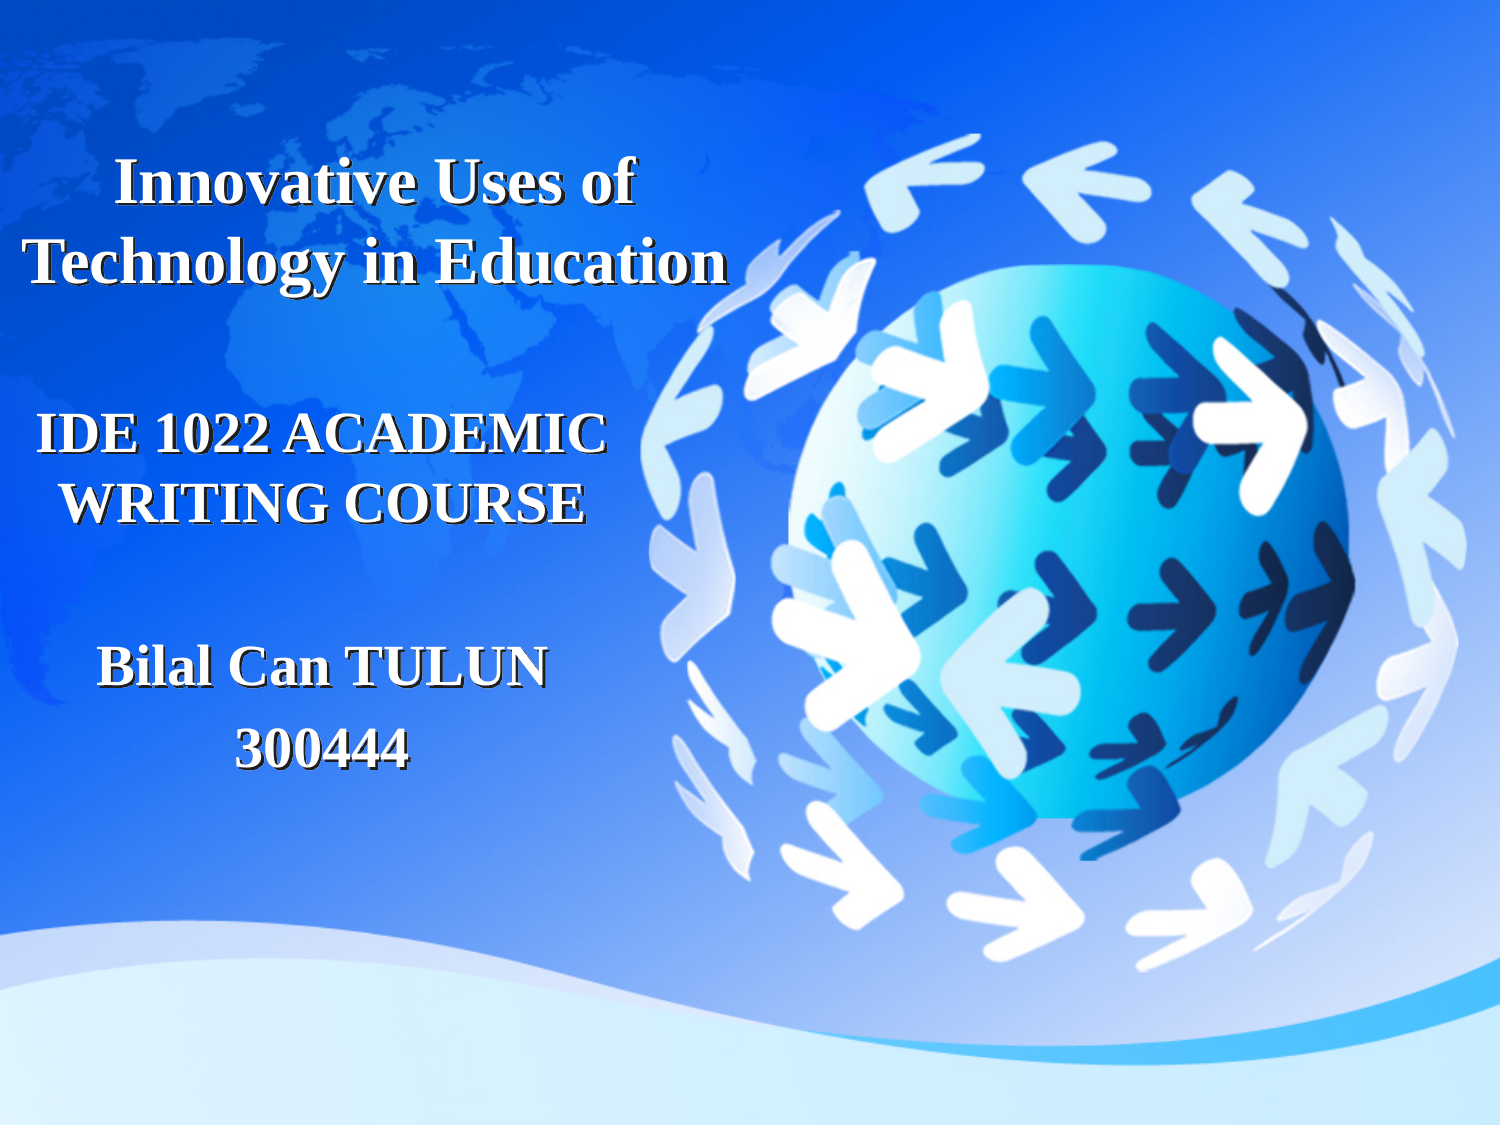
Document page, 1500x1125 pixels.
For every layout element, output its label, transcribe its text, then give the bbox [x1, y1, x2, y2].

title Innovative Uses of Technology in Education [0, 93, 821, 341]
subtitle IDE 1022 ACADEMIC WRITING COURSE Bilal Can TULUN 300444 [0, 386, 645, 926]
picture [0, 0, 1500, 1125]
